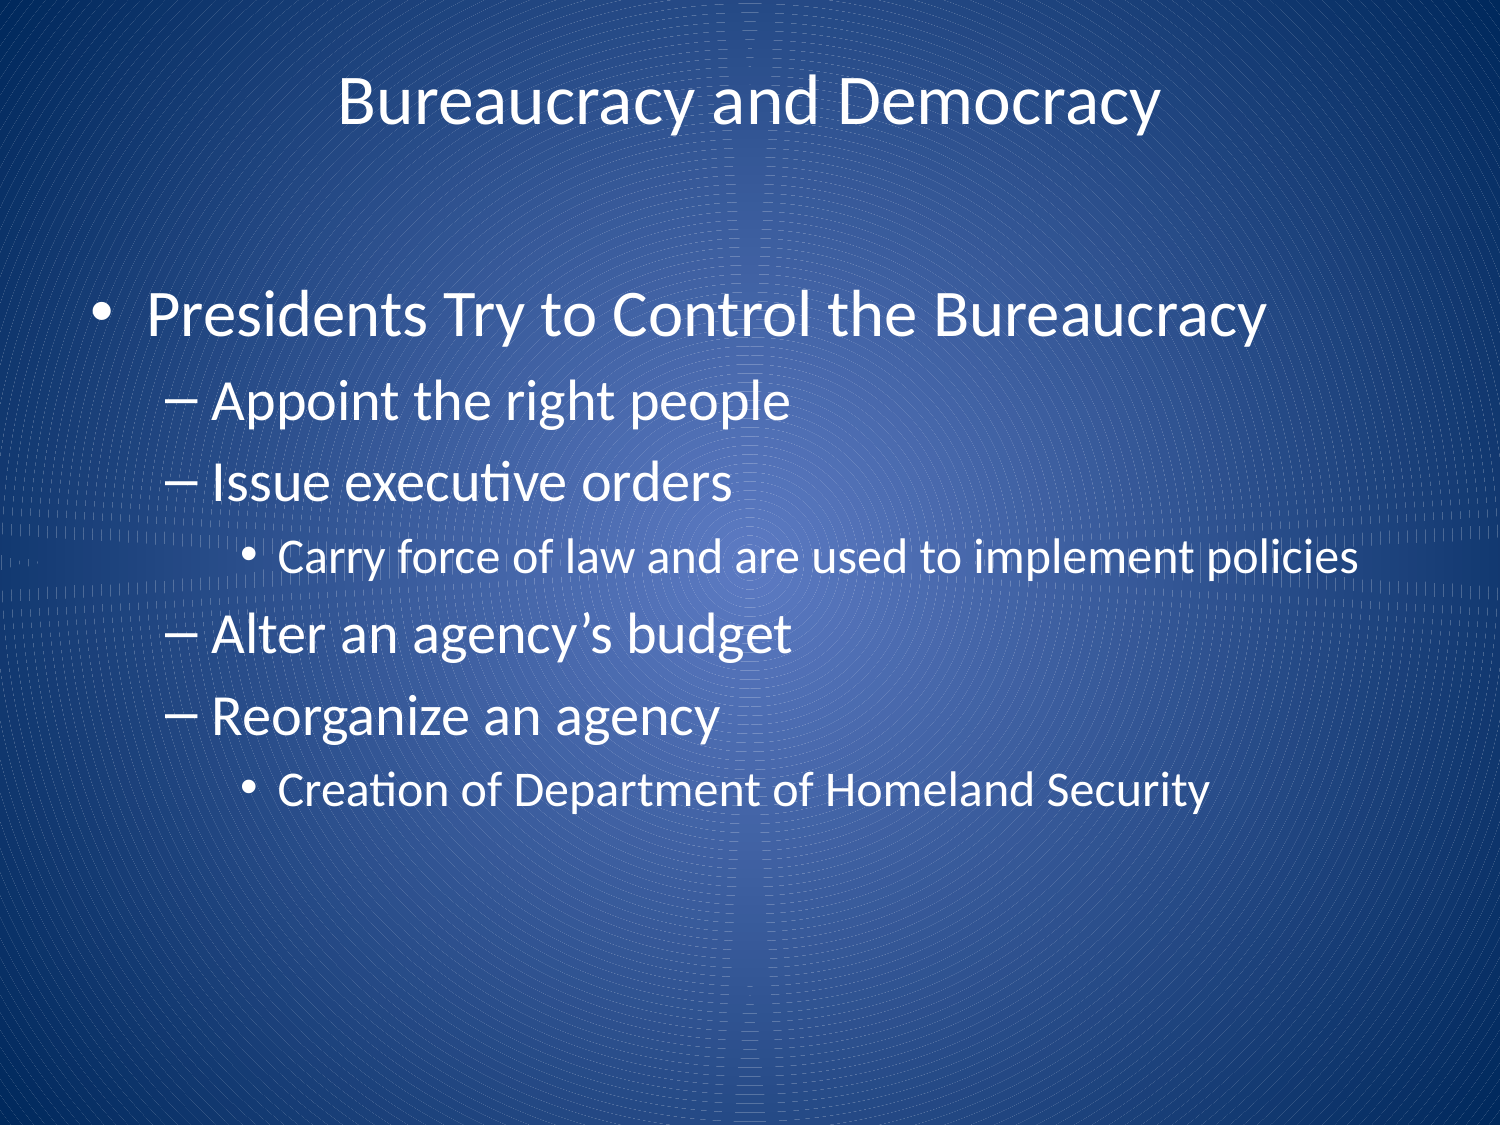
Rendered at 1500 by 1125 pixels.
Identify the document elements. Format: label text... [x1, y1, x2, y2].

list Presidents Try to Control the Bureaucracy Appoint the right people Issue executive orders Carry force of law and are used to implement policies Alter an agency’s budget Reorganize an agency Creation of Department of Homeland Security [75, 262, 1425, 1005]
title Bureaucracy and Democracy [75, 45, 1425, 233]
